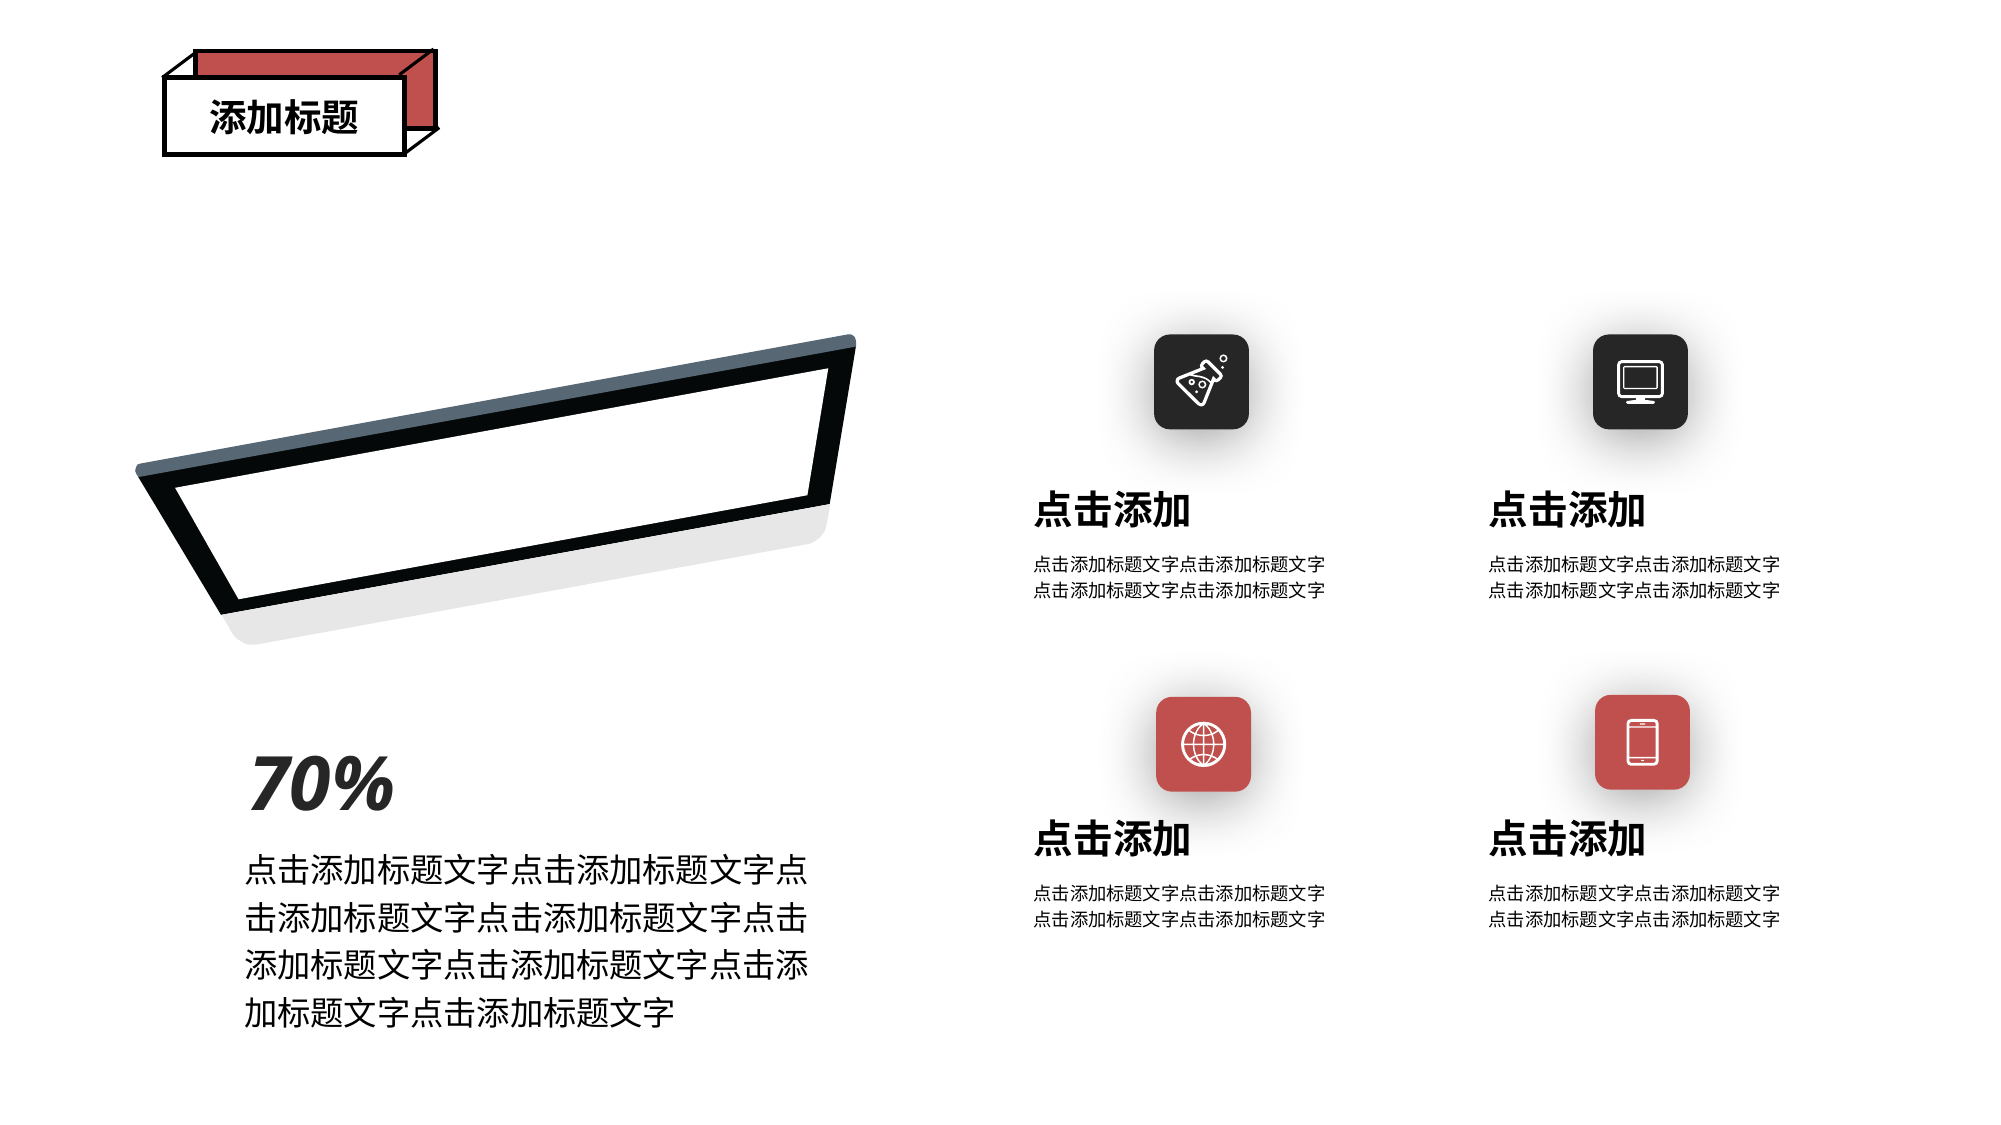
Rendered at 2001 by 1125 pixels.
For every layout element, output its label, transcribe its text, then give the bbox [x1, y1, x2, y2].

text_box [1593, 334, 1688, 430]
text_box 70% [233, 727, 411, 833]
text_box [1154, 334, 1249, 430]
text_box 点击添加标题文字点击添加标题文字点击添加标题文字点击添加标题文字点击添加标题文字点击添加标题文字点击添加标题文字点击添加标题文字 [229, 833, 856, 1088]
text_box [1425, 484, 1797, 624]
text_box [970, 813, 1342, 953]
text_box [1595, 694, 1690, 790]
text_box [162, 48, 440, 155]
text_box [1156, 696, 1251, 792]
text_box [1425, 813, 1797, 953]
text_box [135, 334, 857, 659]
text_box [970, 484, 1342, 624]
